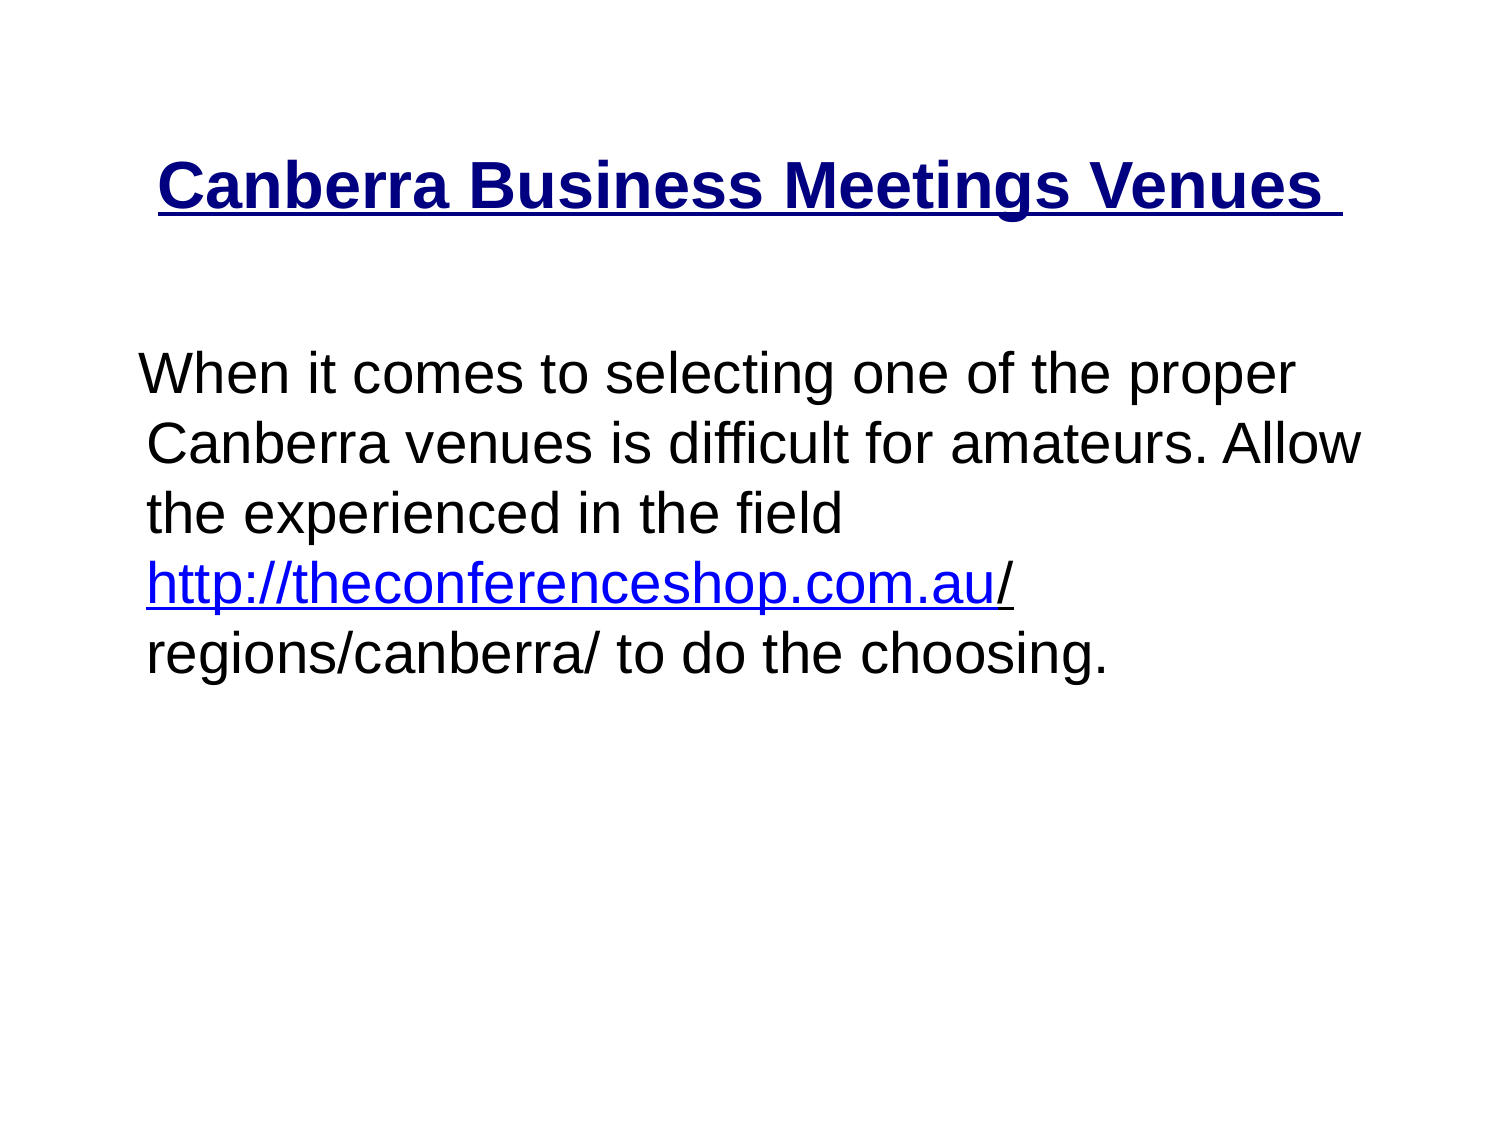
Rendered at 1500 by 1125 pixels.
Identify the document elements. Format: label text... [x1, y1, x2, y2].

title Canberra Business Meetings Venues [75, 70, 1425, 293]
list When it comes to selecting one of the proper Canberra venues is difficult for amateurs. Allow the experienced in the field http://theconferenceshop.com.au/ regions/canberra/ to do the choosing. [75, 328, 1425, 1005]
